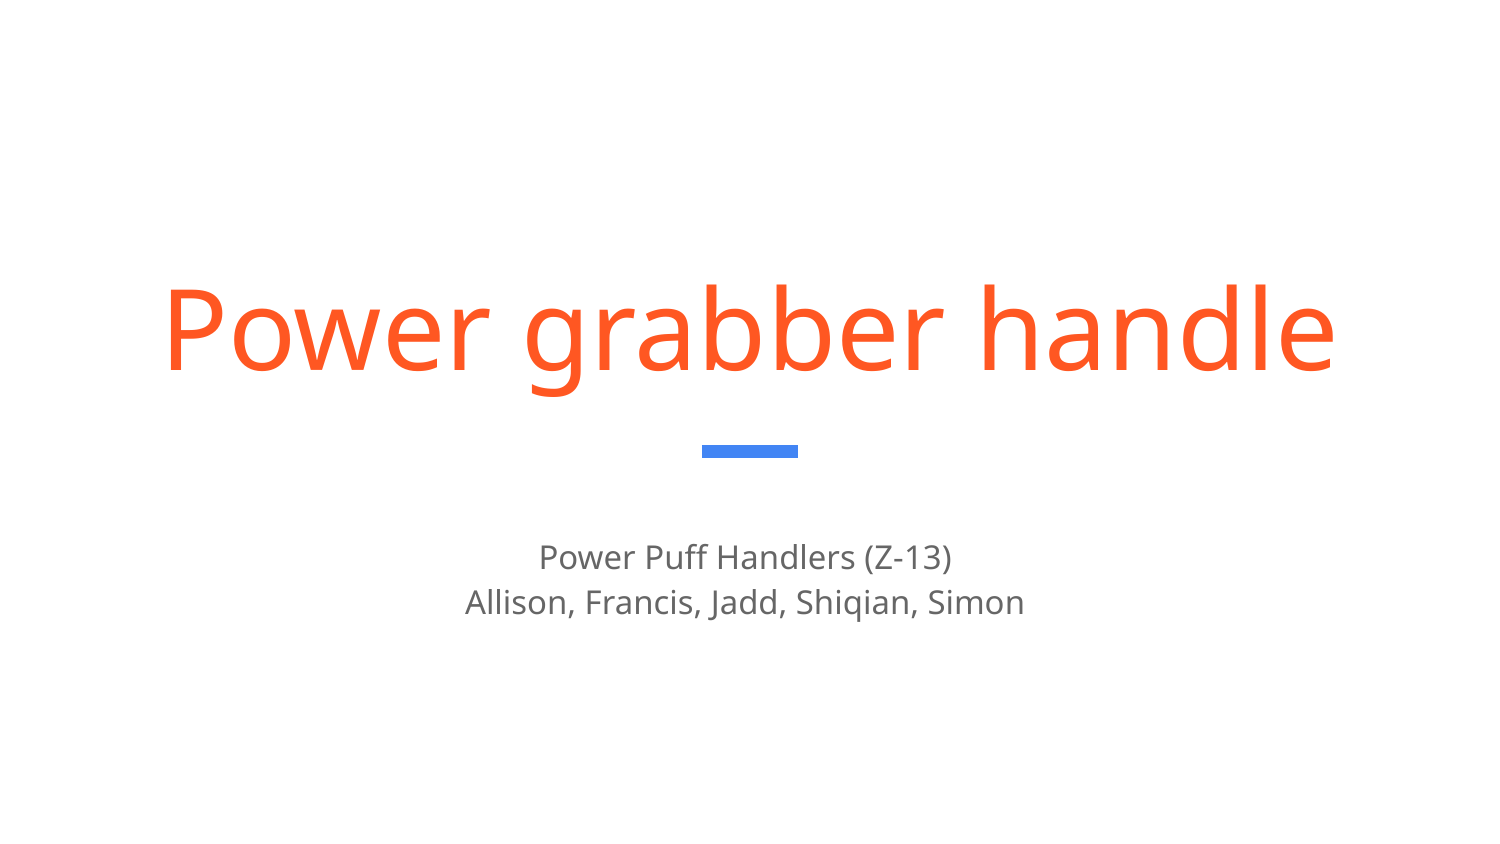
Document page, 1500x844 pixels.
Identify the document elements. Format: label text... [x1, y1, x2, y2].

title Power grabber handle [51, 97, 1449, 419]
subtitle Power Puff Handlers (Z-13) Allison, Francis, Jadd, Shiqian, Simon [51, 519, 1449, 640]
